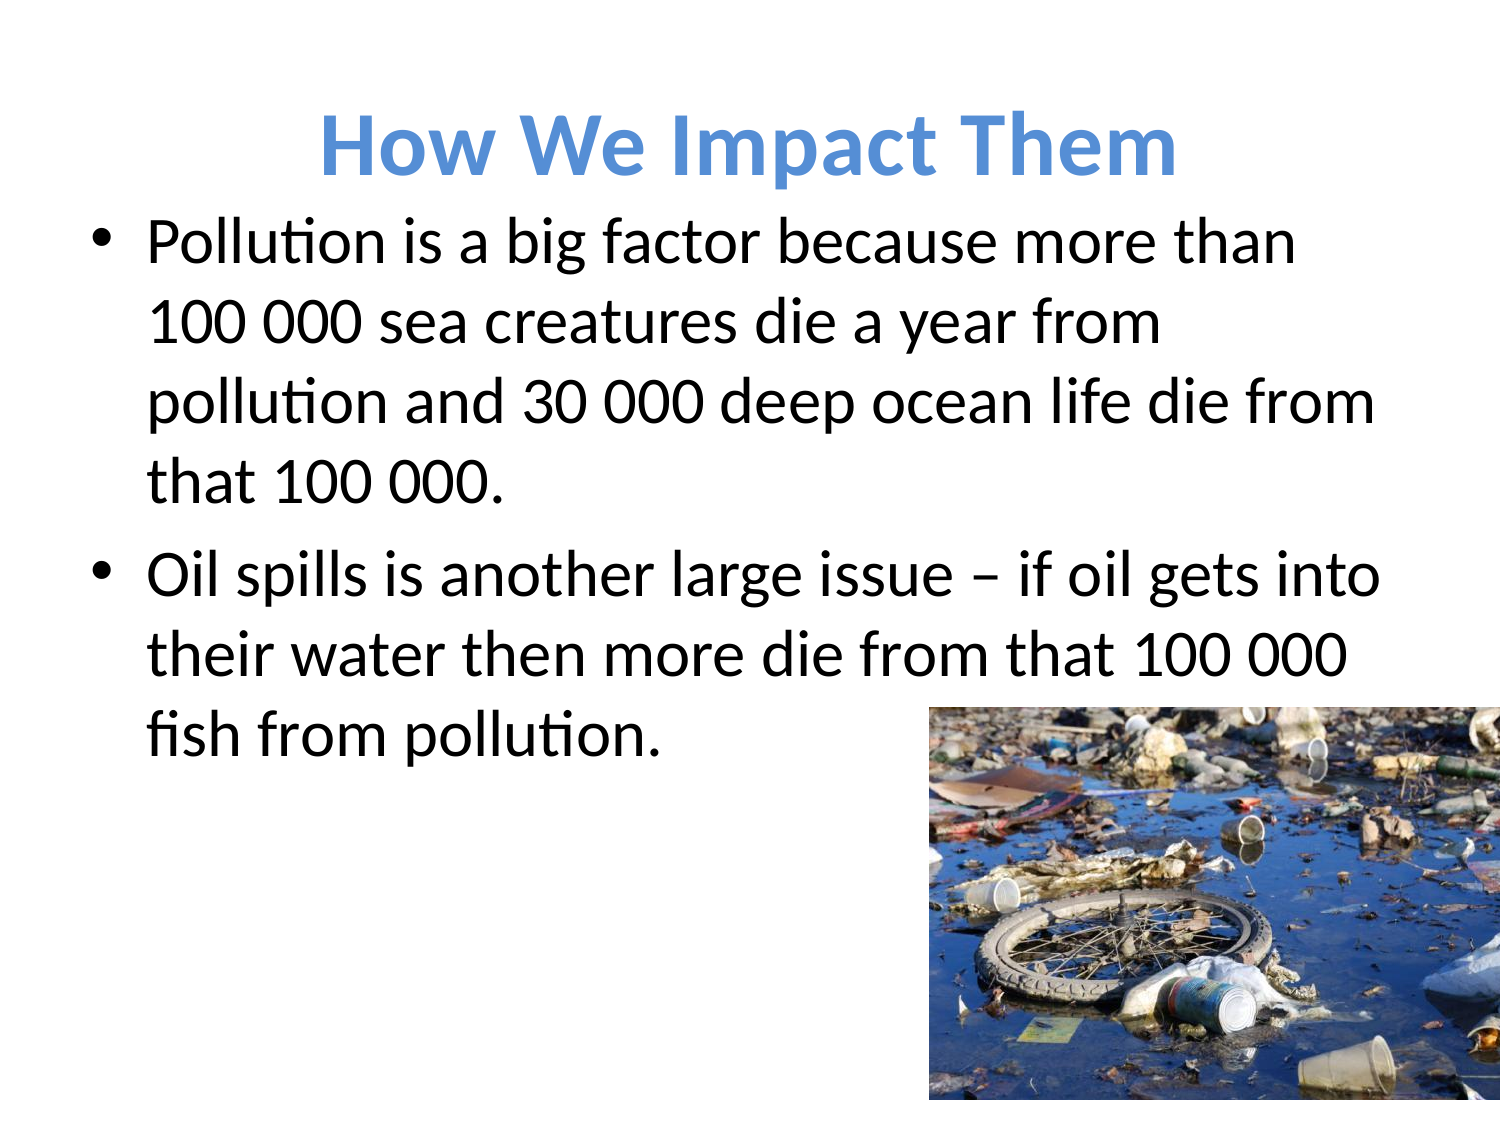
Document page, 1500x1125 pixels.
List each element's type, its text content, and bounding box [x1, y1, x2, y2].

list Pollution is a big factor because more than 100 000 sea creatures die a year from pollution and 30 000 deep ocean life die from that 100 000. Oil spills is another large issue – if oil gets into their water then more die from that 100 000 fish from pollution. [75, 189, 1425, 1125]
picture [929, 707, 1500, 1100]
title How We Impact Them [75, 45, 1425, 189]
